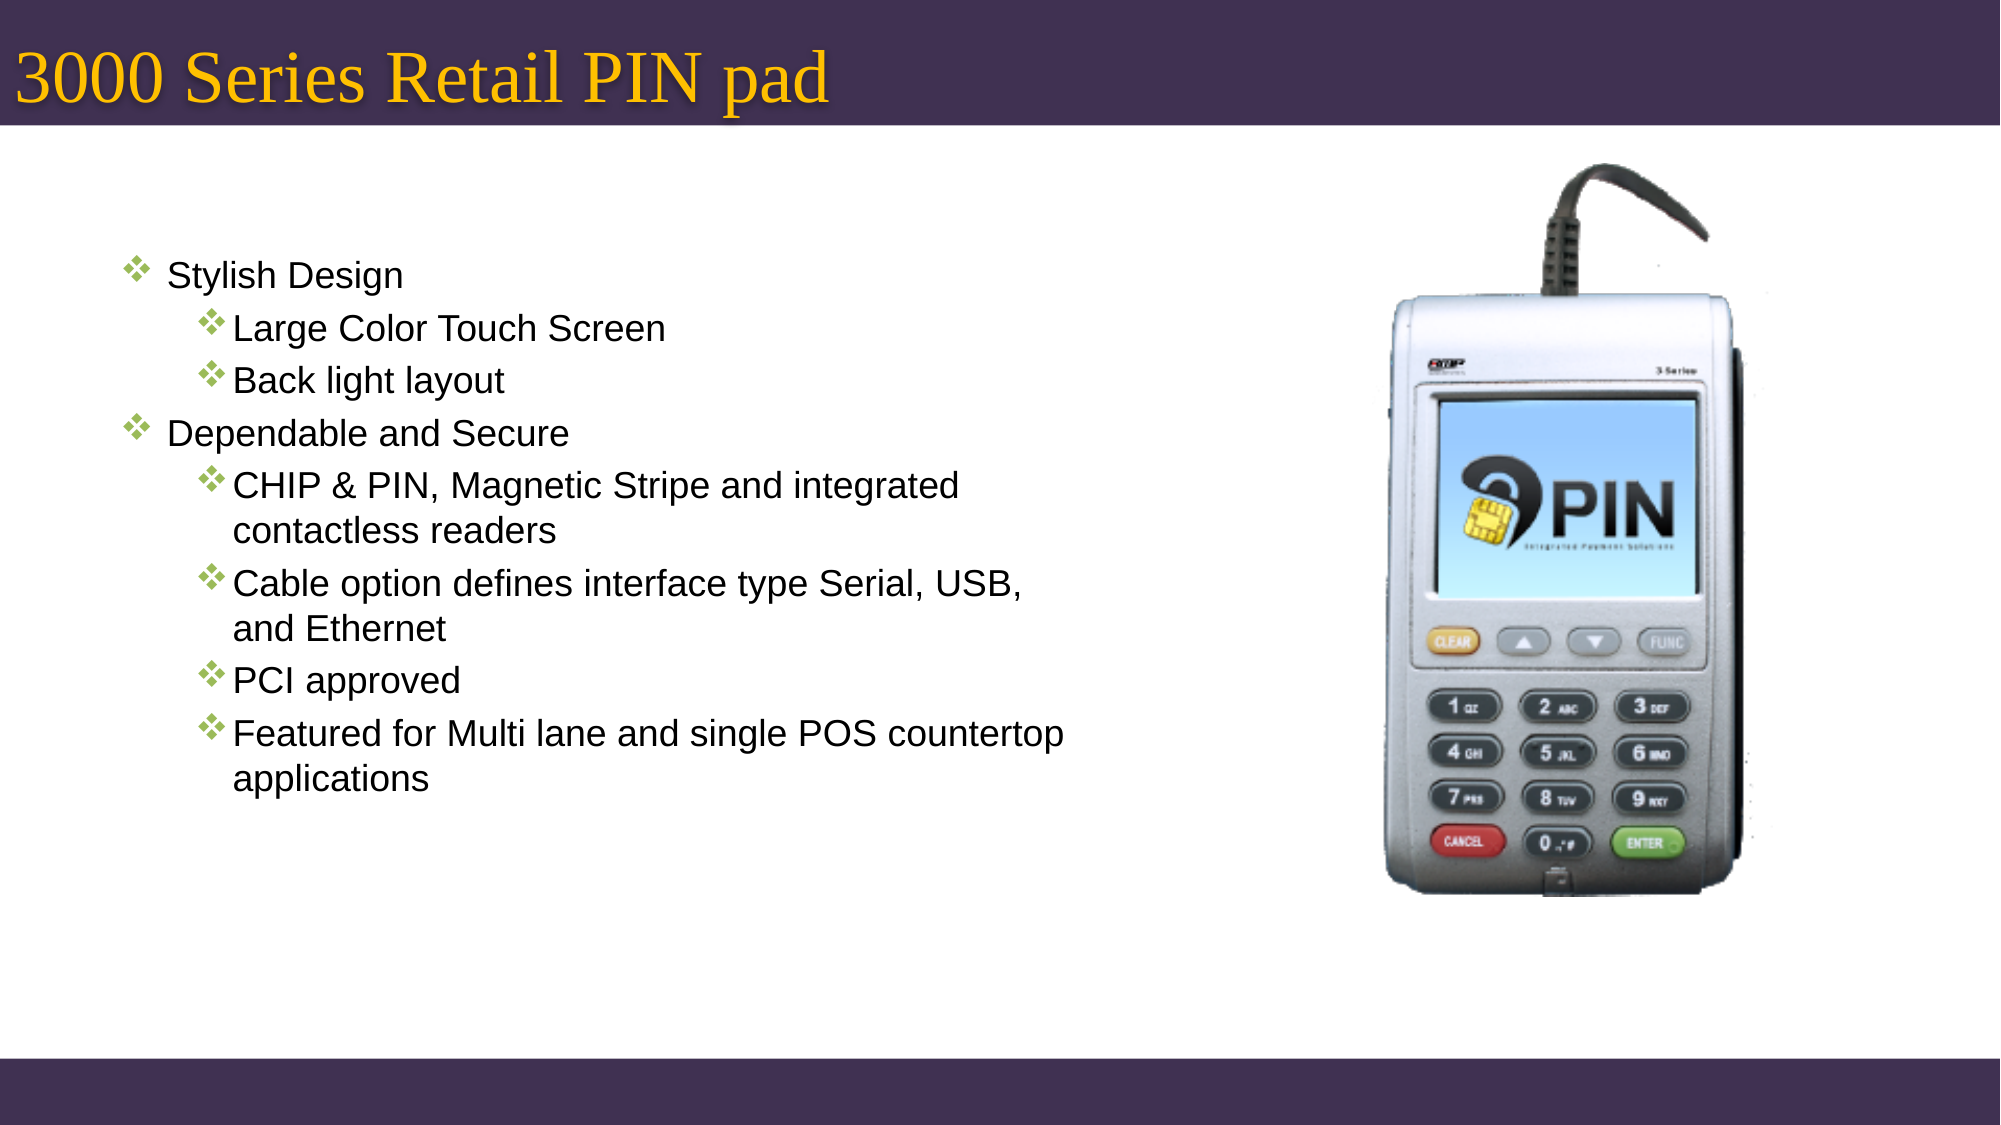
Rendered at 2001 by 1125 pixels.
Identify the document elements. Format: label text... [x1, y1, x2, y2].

text_box Stylish Design Large Color Touch Screen Back light layout Dependable and Secure CHIP & PIN, Magnetic Stripe and integrated contactless readers Cable option defines interface type Serial, USB, and Ethernet PCI approved Featured for Multi lane and single POS countertop applications [30, 196, 1100, 1024]
text_box 3000 Series Retail PIN pad [0, 19, 1038, 127]
picture [1372, 163, 1773, 898]
